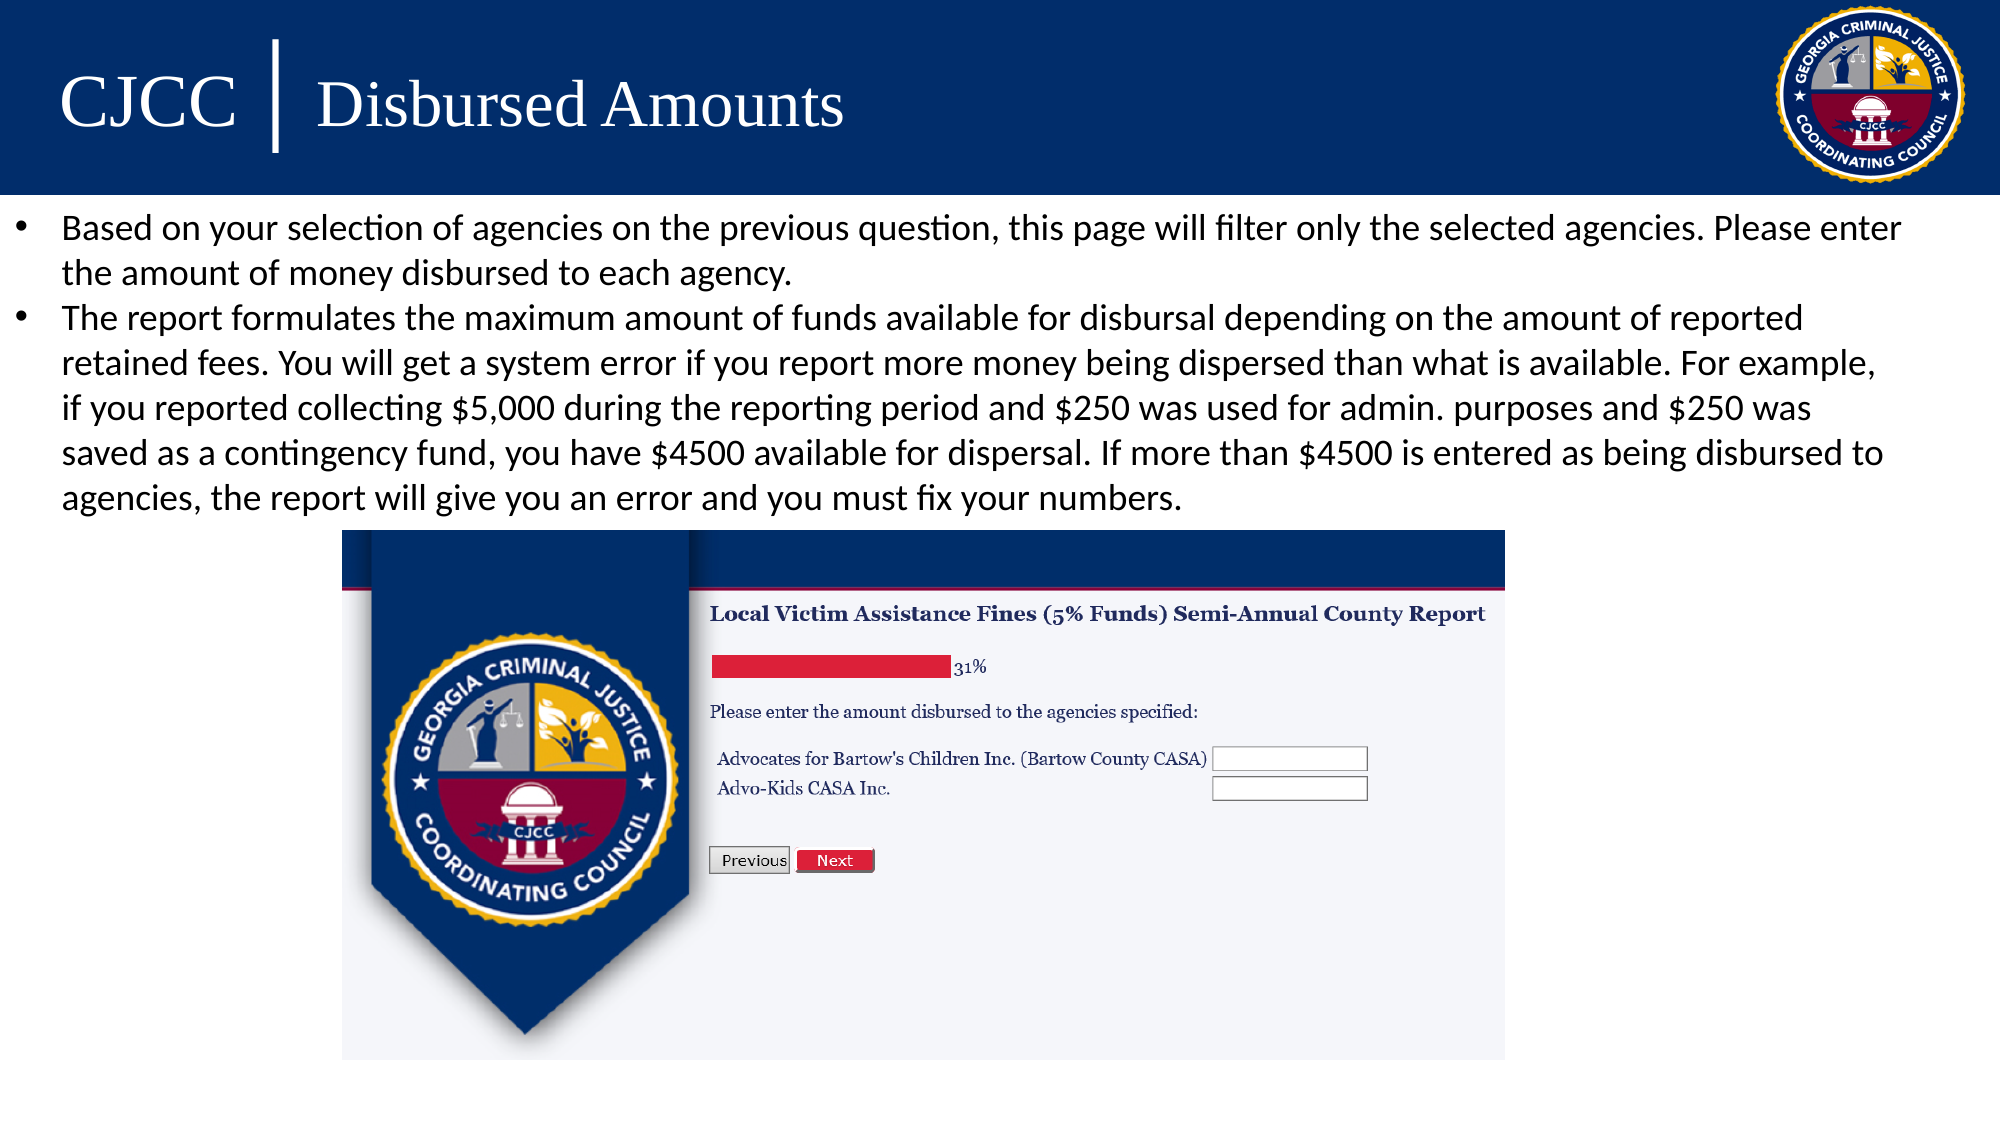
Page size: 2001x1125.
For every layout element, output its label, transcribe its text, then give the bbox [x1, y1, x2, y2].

text_box CJCC | Disbursed Amounts [44, 0, 1740, 194]
text_box [0, 0, 1740, 195]
picture [342, 530, 1505, 1060]
text_box Based on your selection of agencies on the previous question, this page will filter only the selected agencies. Please enter the amount of money disbursed to each agency. The report formulates the maximum amount of funds available for disbursal depending on the amount of reported retained fees. You will get a system error if you report more money being dispersed than what is available. For example, if you reported collecting $5,000 during the reporting period and $250 was used for admin. purposes and $250 was saved as a contingency fund, you have $4500 available for dispersal. If more than $4500 is entered as being disbursed to agencies, the report will give you an error and you must fix your numbers. [0, 195, 1922, 526]
picture [1740, 0, 2000, 195]
